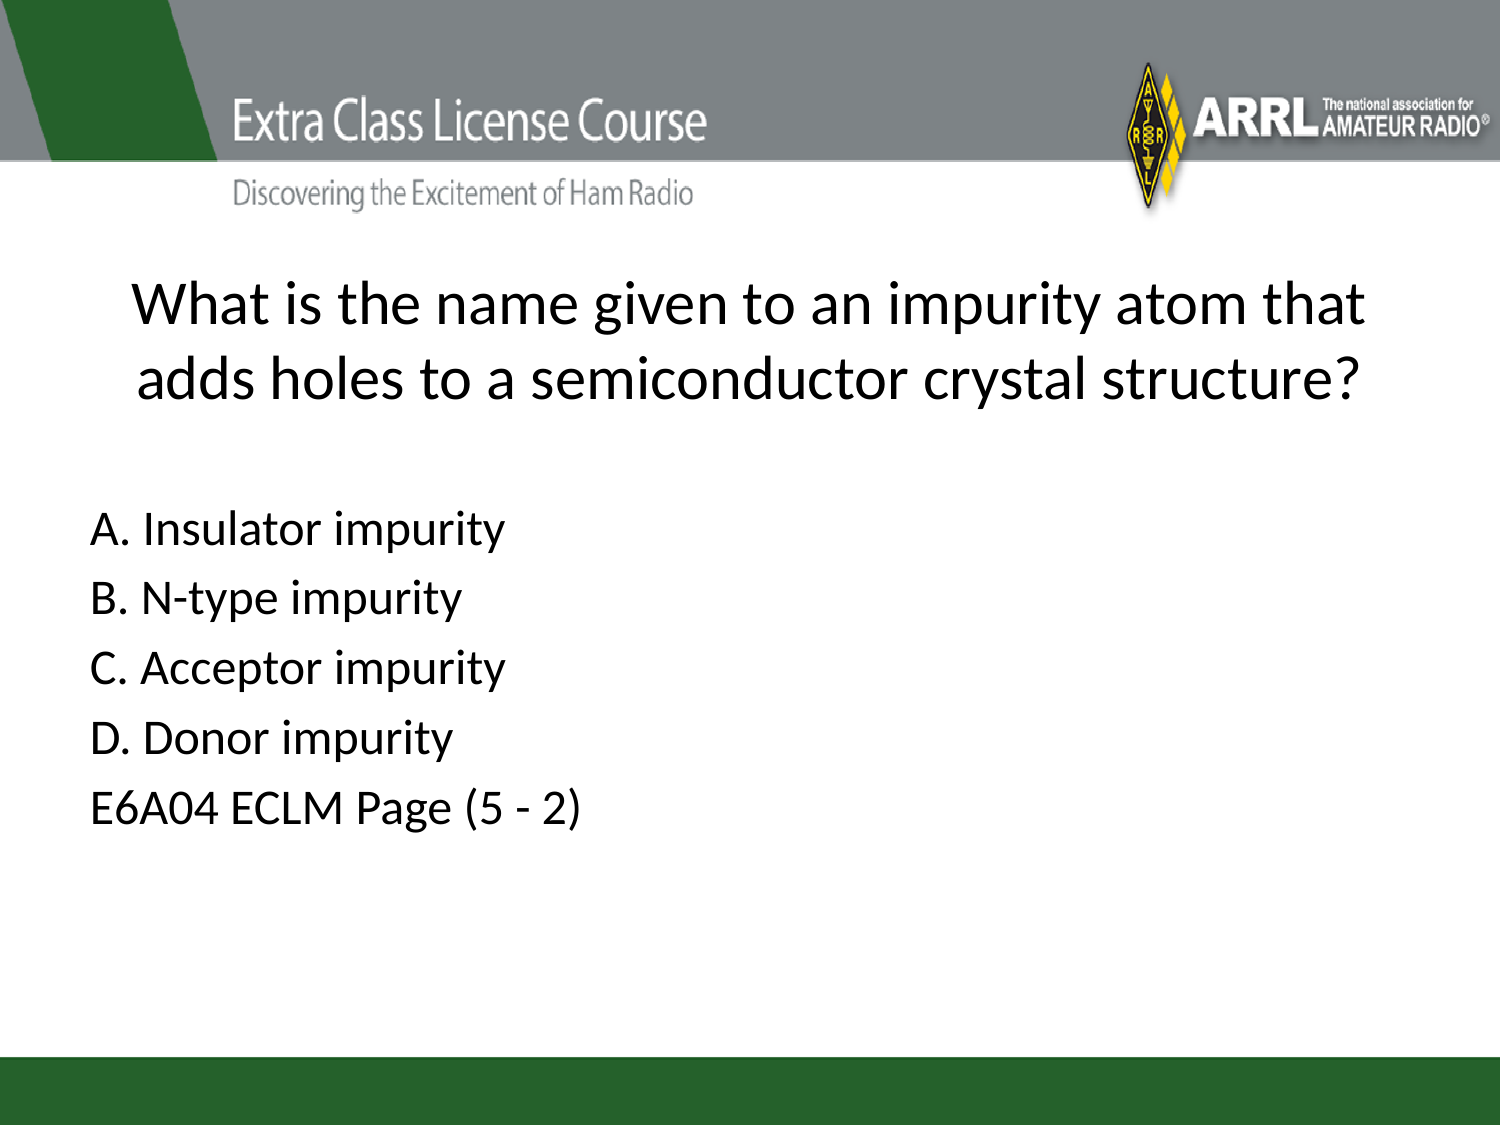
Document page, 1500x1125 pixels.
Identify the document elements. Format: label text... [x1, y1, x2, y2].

list A. Insulator impurity B. N-type impurity C. Acceptor impurity D. Donor impurity E6A04 ECLM Page (5 - 2) [75, 487, 1425, 1005]
picture [0, 0, 1500, 1125]
title What is the name given to an impurity atom that adds holes to a semiconductor crystal structure? [75, 254, 1425, 435]
